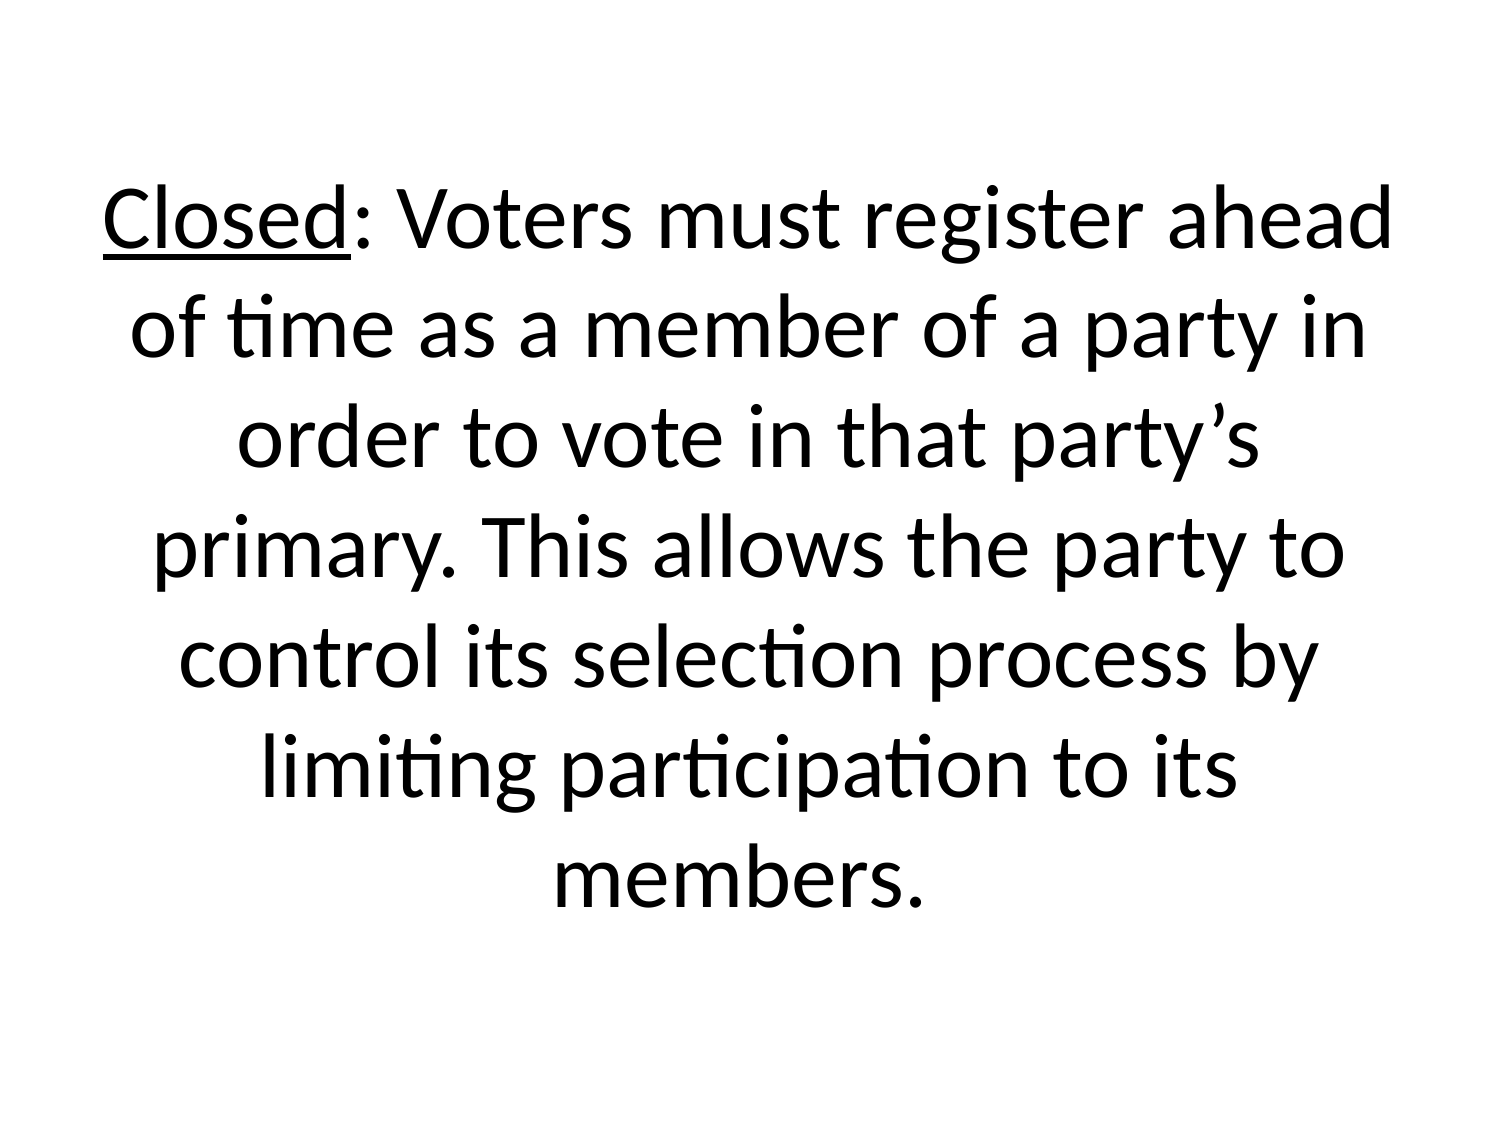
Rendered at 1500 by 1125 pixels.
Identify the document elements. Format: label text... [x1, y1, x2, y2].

title Closed: Voters must register ahead of time as a member of a party in order to vote in that party’s primary. This allows the party to control its selection process by limiting participation to its members. [74, 44, 1426, 1038]
